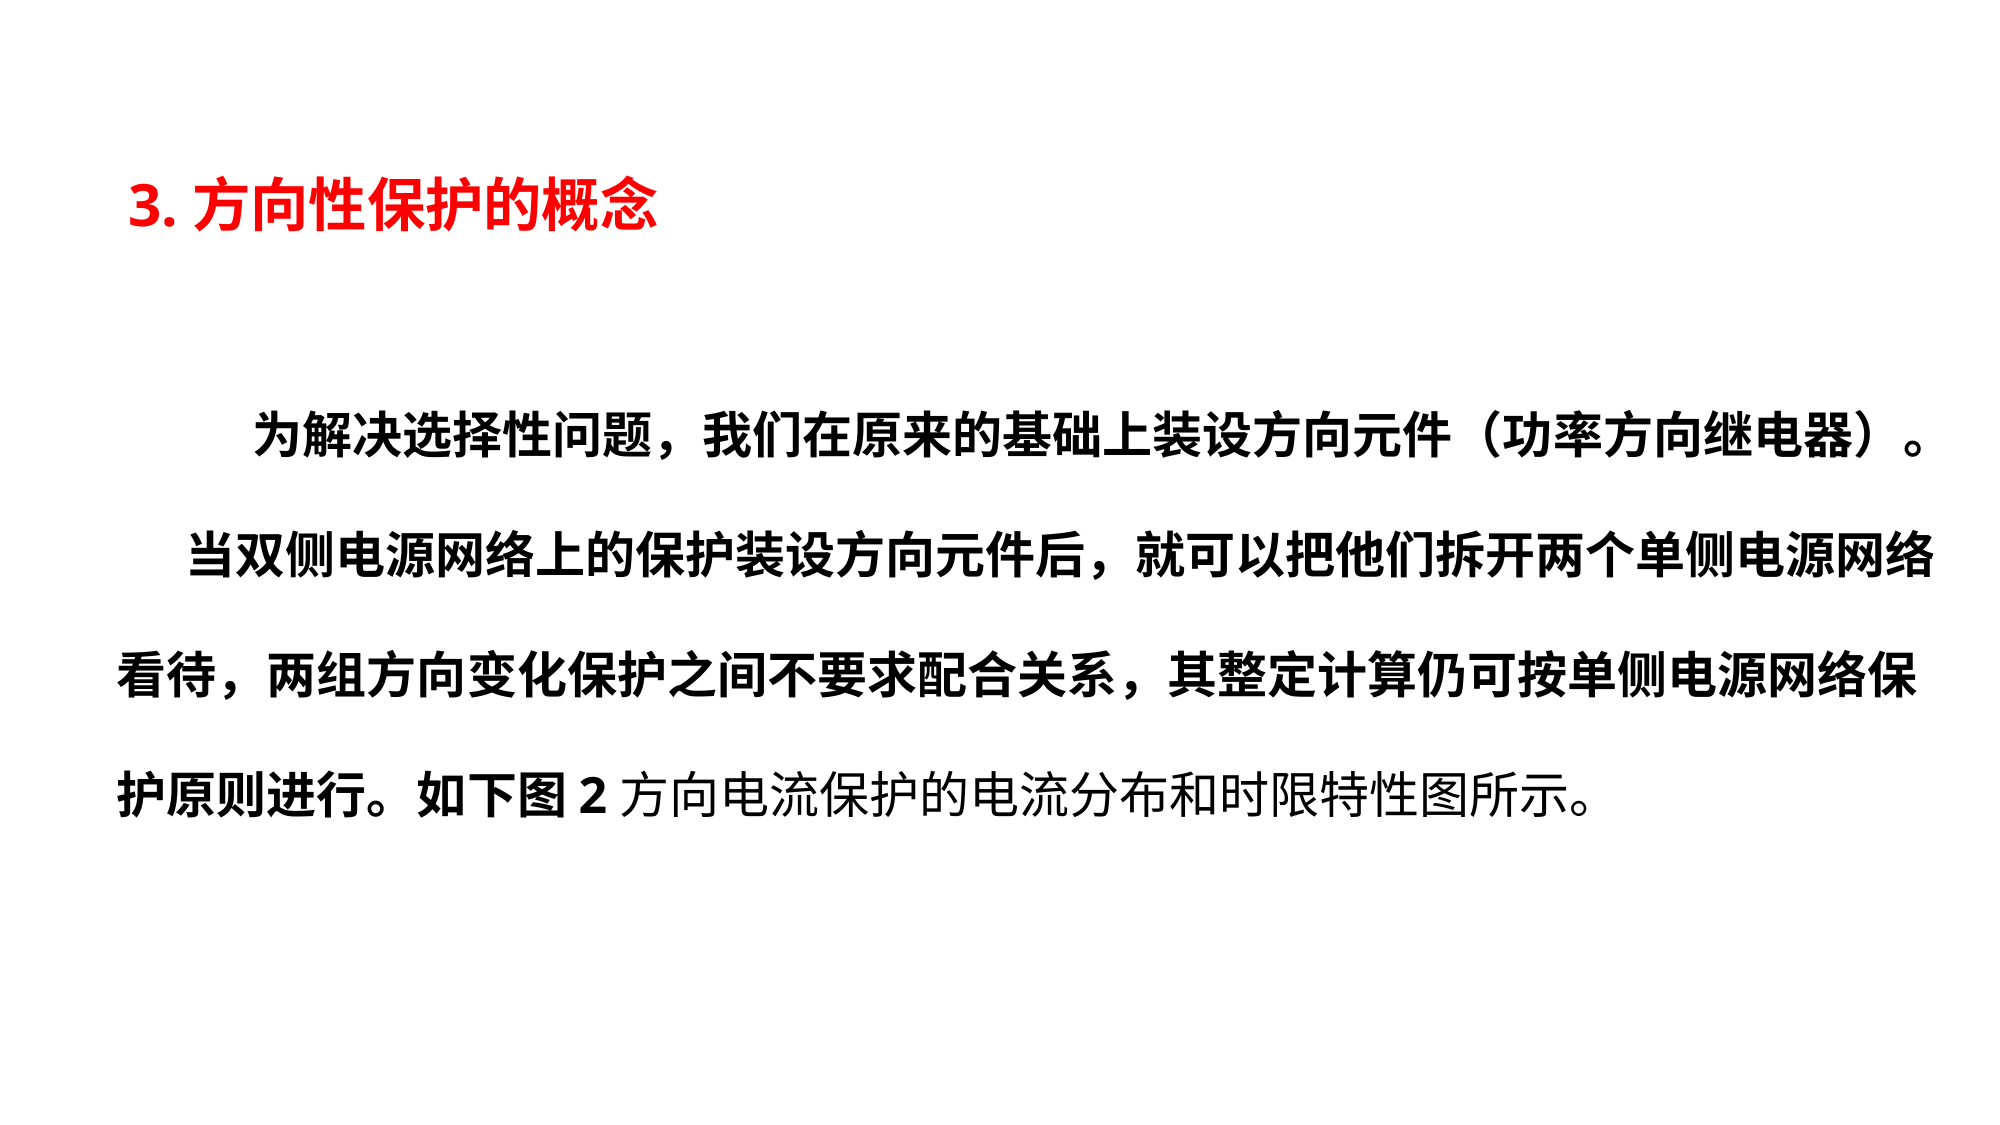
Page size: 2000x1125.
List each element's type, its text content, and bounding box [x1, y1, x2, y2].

text_box [468, 373, 1482, 926]
text_box 为解决选择性问题，我们在原来的基础上装设方向元件（功率方向继电器）。 当双侧电源网络上的保护装设方向元件后，就可以把他们拆开两个单侧电源网络看待，两组方向变化保护之间不要求配合关系，其整定计算仍可按单侧电源网络保护原则进行。如下图2方向电流保护的电流分布和时限特性图所示。 [102, 335, 1956, 951]
text_box 3.方向性保护的概念 [113, 160, 795, 256]
